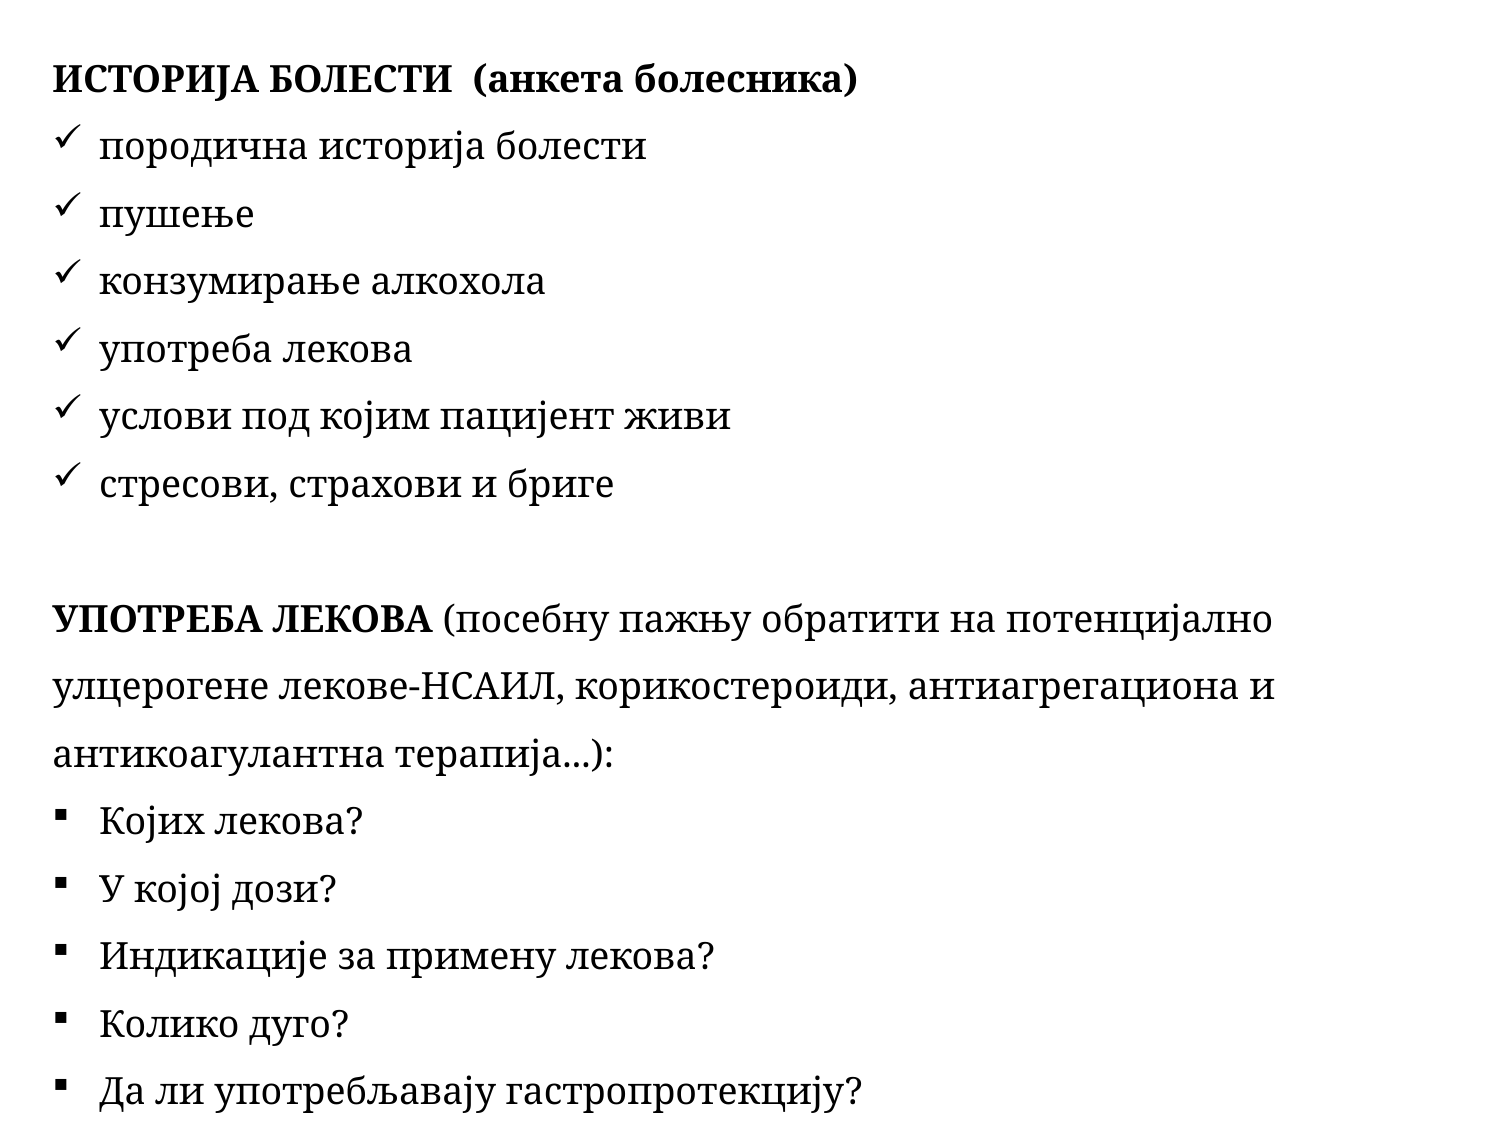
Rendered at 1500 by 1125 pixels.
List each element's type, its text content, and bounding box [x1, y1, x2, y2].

text_box ИСТОРИЈА БОЛЕСТИ (анкета болесника) породична историја болести пушење конзумирање алкохола употреба лекова услови под којим пацијент живи стресови, страхови и бриге УПОТРЕБА ЛЕКОВА (посебну пажњу обратити на потенцијално улцерогене лекове-НСАИЛ, корикостероиди, антиагрегациона и антикоагулантна терапија...): Којих лекова? У којој дози? Индикације за примену лекова? Колико дуго? Да ли употребљавају гастропротекцију? [37, 24, 1475, 1120]
